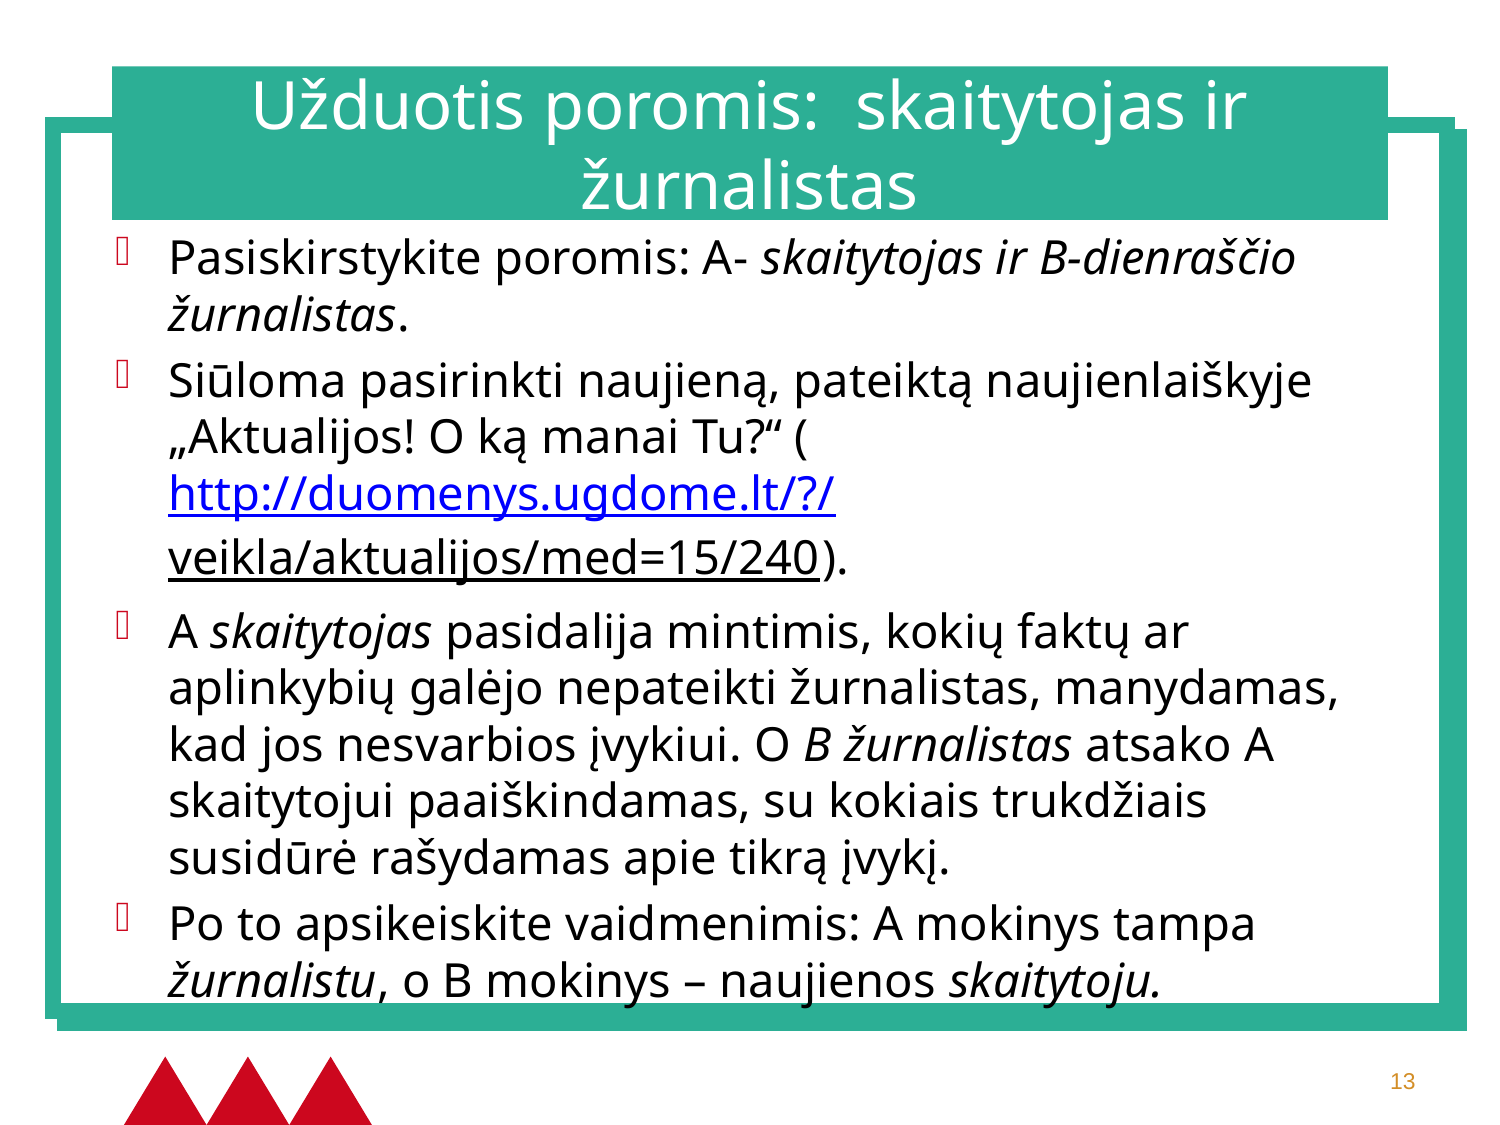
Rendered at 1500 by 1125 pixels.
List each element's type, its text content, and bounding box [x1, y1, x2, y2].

title Užduotis poromis: skaitytojas ir žurnalistas [112, 66, 1388, 220]
list Pasiskirstykite poromis: A- skaitytojas ir B-dienraščio žurnalistas. Siūloma pasirinkti naujieną, pateiktą naujienlaiškyje „Aktualijos! O ką manai Tu?“ (http://duomenys.ugdome.lt/?/veikla/aktualijos/med=15/240). A skaitytojas pasidalija mintimis, kokių faktų ar aplinkybių galėjo nepateikti žurnalistas, manydamas, kad jos nesvarbios įvykiui. O B žurnalistas atsako A skaitytojui paaiškindamas, su kokiais trukdžiais susidūrė rašydamas apie tikrą įvykį. Po to apsikeiskite vaidmenimis: A mokinys tampa žurnalistu, o B mokinys – naujienos skaitytoju. [100, 219, 1400, 1024]
slide_number 13 [1375, 1061, 1500, 1103]
